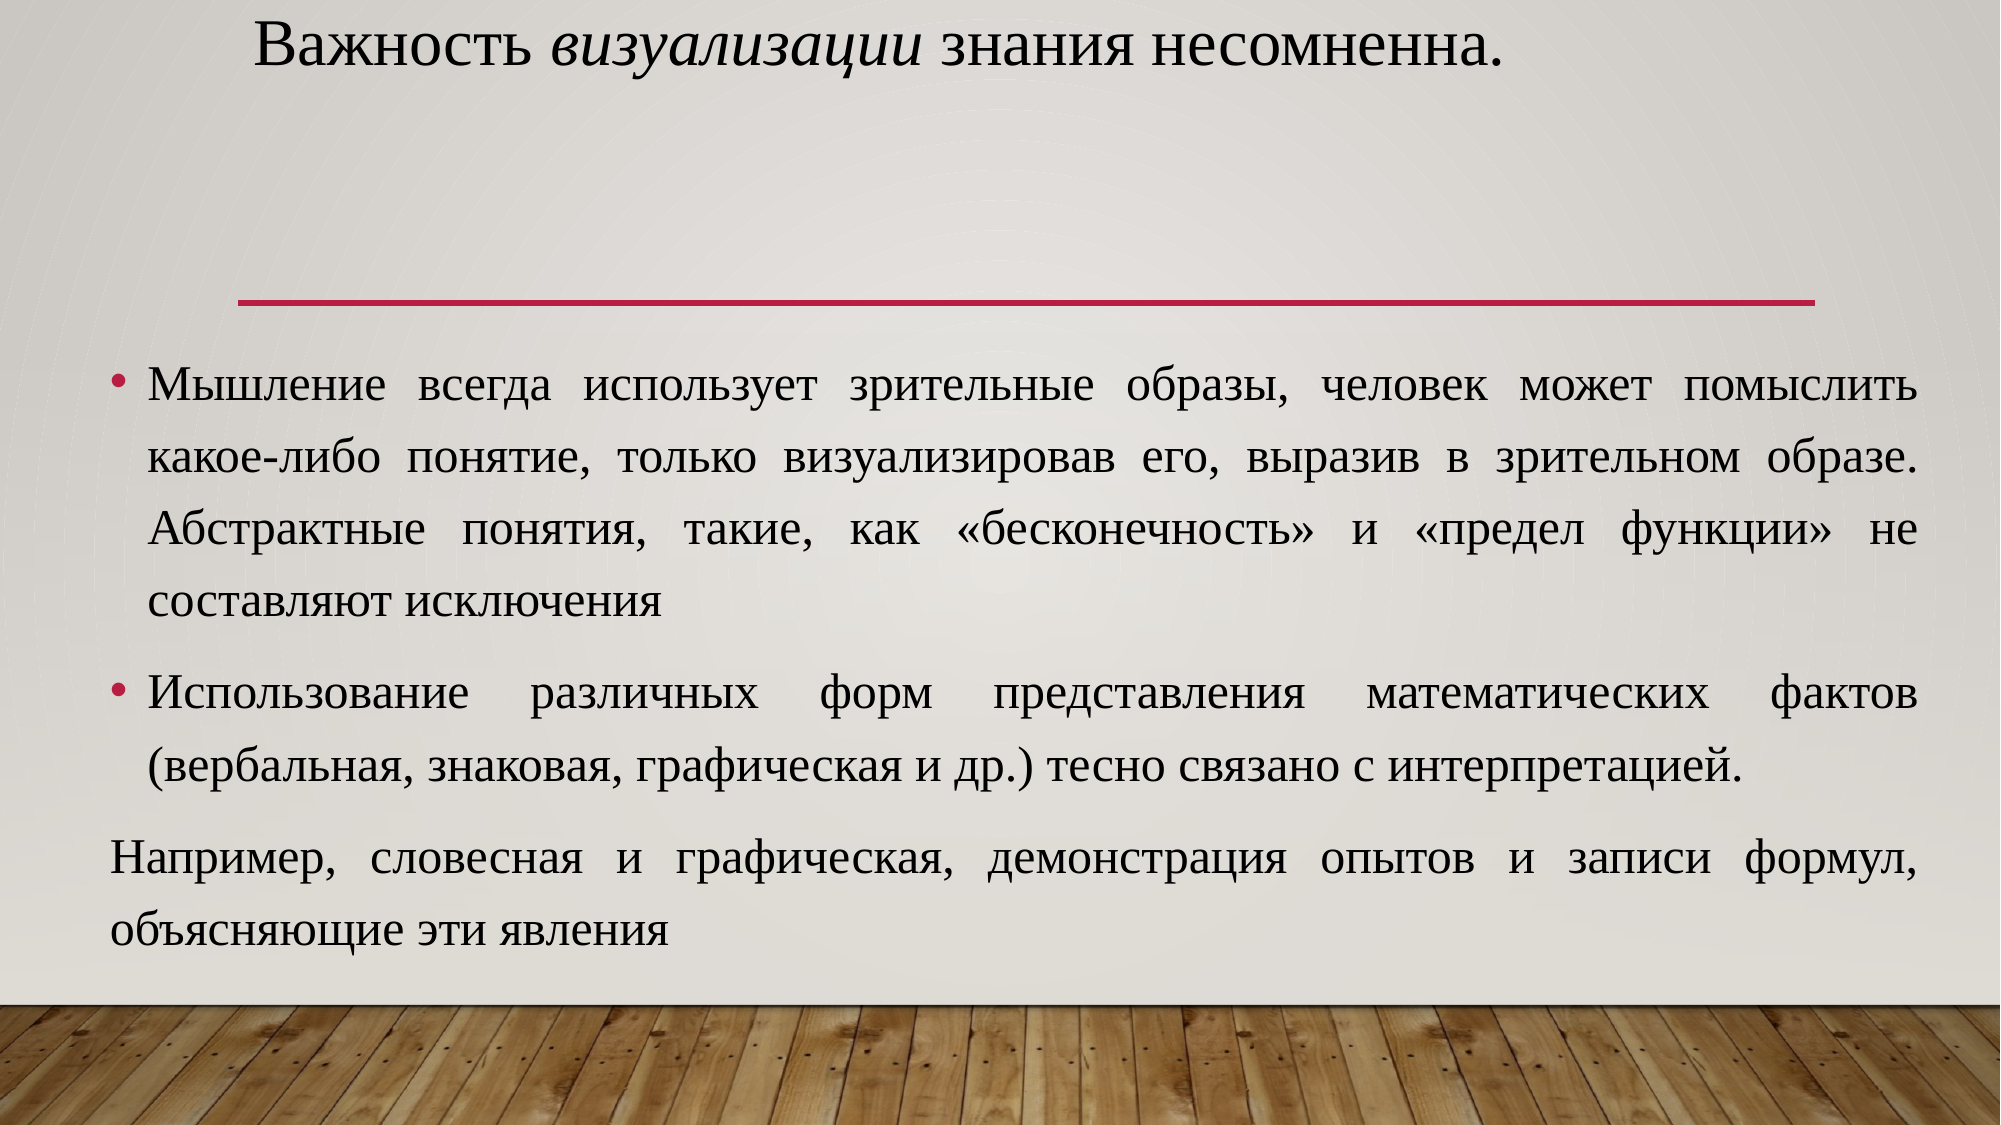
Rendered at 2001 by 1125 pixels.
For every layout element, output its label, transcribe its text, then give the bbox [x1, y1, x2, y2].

title Важность визуализации знания несомненна. [238, 0, 1814, 173]
picture [0, 1005, 2000, 1125]
list Мышление всегда использует зрительные образы, человек может помыслить какое-либо понятие, только визуализировав его, выразив в зрительном образе. Абстрактные понятия, такие, как «бесконечность» и «предел функции» не составляют исключения Использование различных форм представления математических фактов (вербальная, знаковая, графическая и др.) тесно связано с интерпретацией. Например, словесная и графическая, демонстрация опытов и записи формул, объясняющие эти явления [94, 330, 1935, 985]
